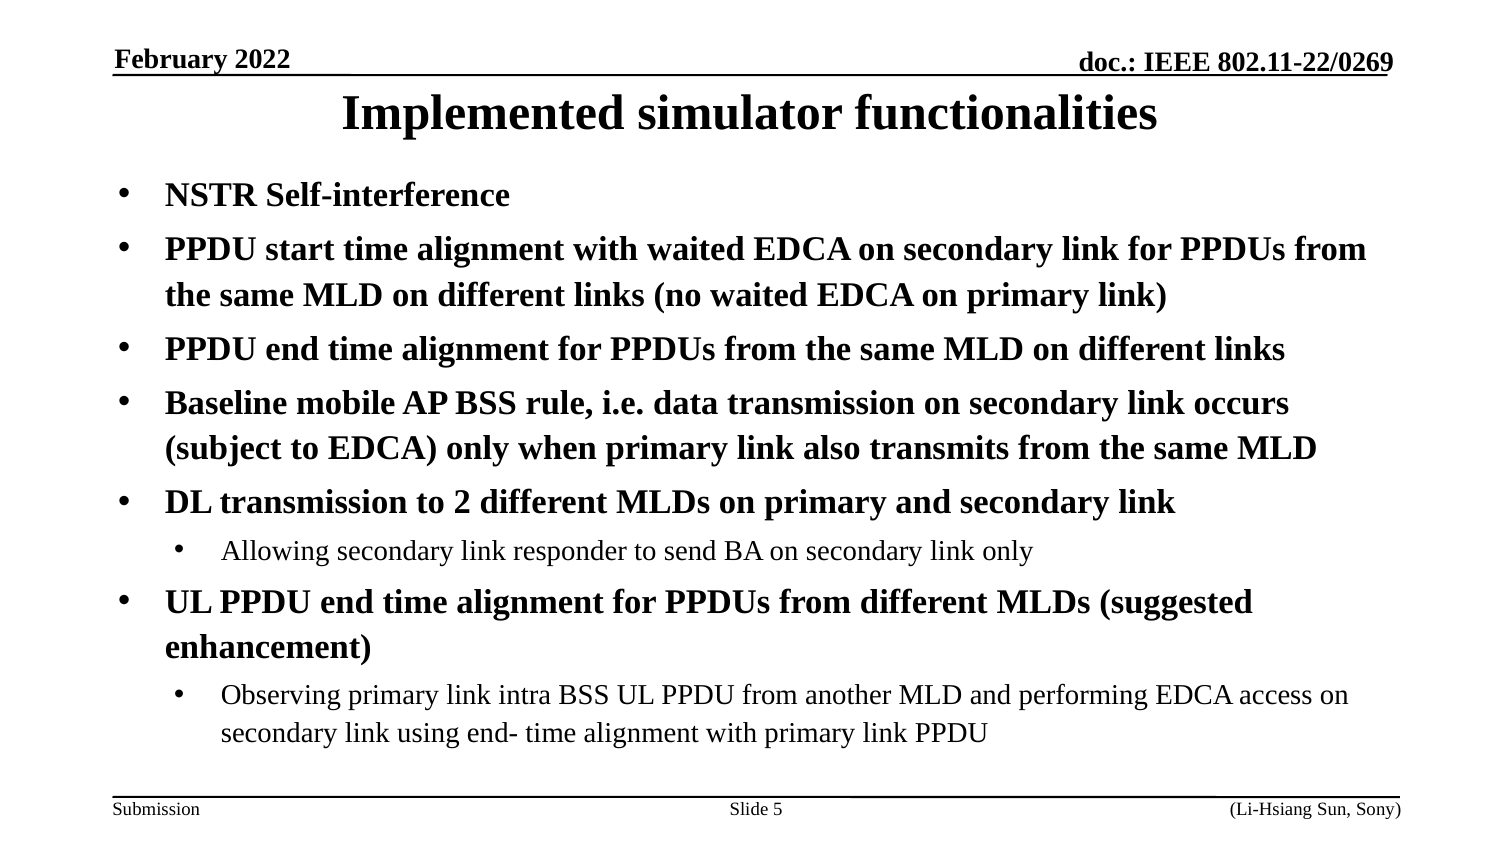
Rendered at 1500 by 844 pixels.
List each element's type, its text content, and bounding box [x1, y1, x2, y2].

list NSTR Self-interference PPDU start time alignment with waited EDCA on secondary link for PPDUs from the same MLD on different links (no waited EDCA on primary link) PPDU end time alignment for PPDUs from the same MLD on different links Baseline mobile AP BSS rule, i.e. data transmission on secondary link occurs (subject to EDCA) only when primary link also transmits from the same MLD DL transmission to 2 different MLDs on primary and secondary link Allowing secondary link responder to send BA on secondary link only UL PPDU end time alignment for PPDUs from different MLDs (suggested enhancement) Observing primary link intra BSS UL PPDU from another MLD and performing EDCA access on secondary link using end- time alignment with primary link PPDU [102, 160, 1398, 761]
slide_number Slide 5 [712, 796, 800, 842]
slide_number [114, 40, 423, 75]
footer (Li-Hsiang Sun, Sony) [878, 796, 1402, 820]
title Implemented simulator functionalities [102, 27, 1398, 160]
